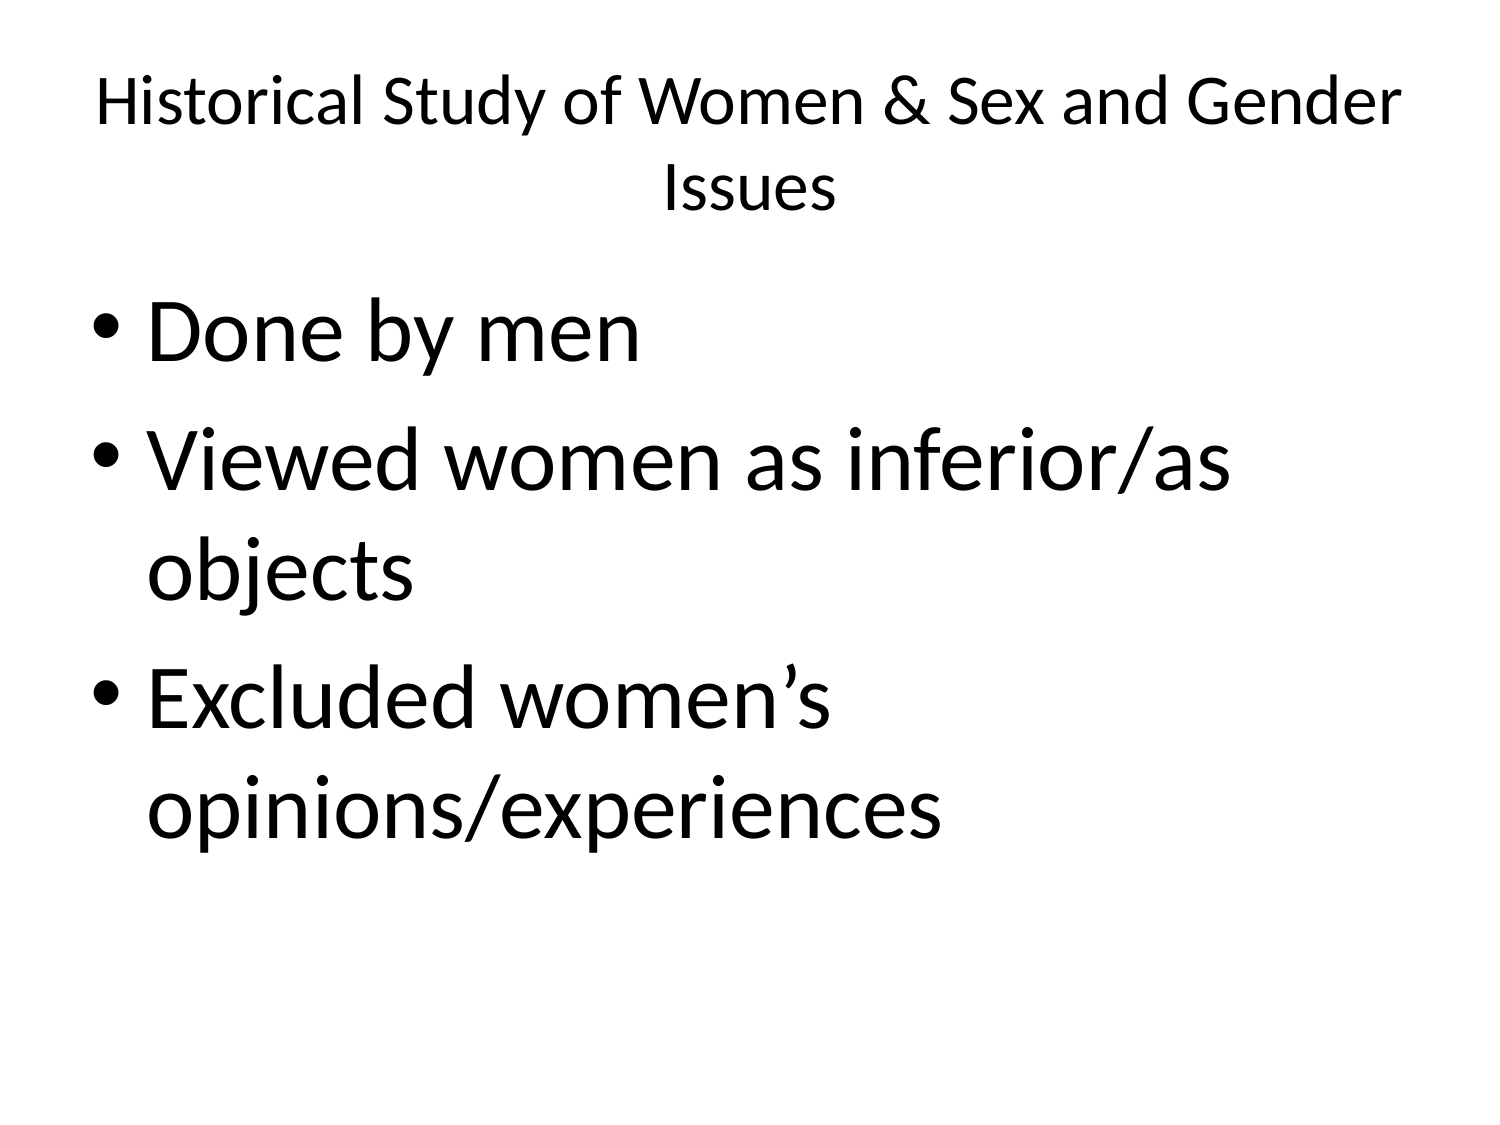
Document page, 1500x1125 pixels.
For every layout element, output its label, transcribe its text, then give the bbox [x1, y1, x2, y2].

list Done by men Viewed women as inferior/as objects Excluded women’s opinions/experiences [75, 262, 1425, 1005]
title Historical Study of Women & Sex and Gender Issues [75, 45, 1425, 233]
